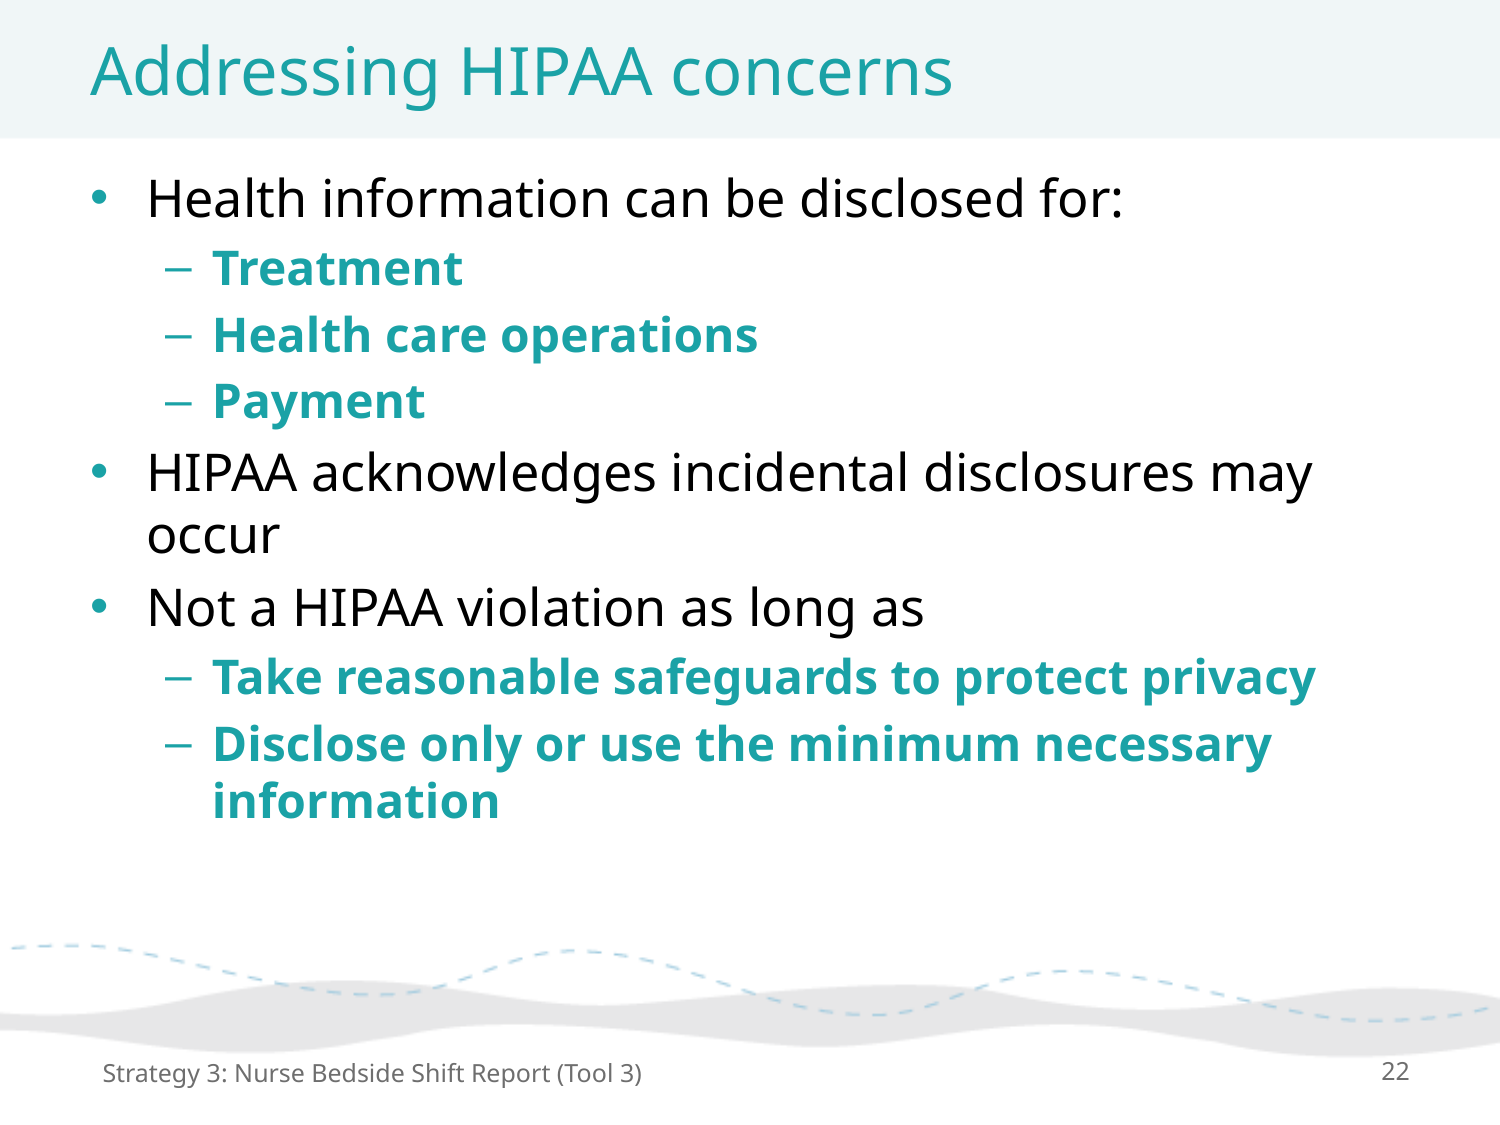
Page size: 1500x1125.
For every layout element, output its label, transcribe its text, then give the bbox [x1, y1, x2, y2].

picture [0, 0, 1500, 1125]
list Health information can be disclosed for: Treatment Health care operations Payment HIPAA acknowledges incidental disclosures may occur Not a HIPAA violation as long as Take reasonable safeguards to protect privacy Disclose only or use the minimum necessary information [75, 157, 1425, 900]
title Addressing HIPAA concerns [75, 0, 1425, 138]
slide_number 22 [1074, 1042, 1425, 1103]
footer Strategy 3: Nurse Bedside Shift Report (Tool 3) [87, 1042, 763, 1103]
